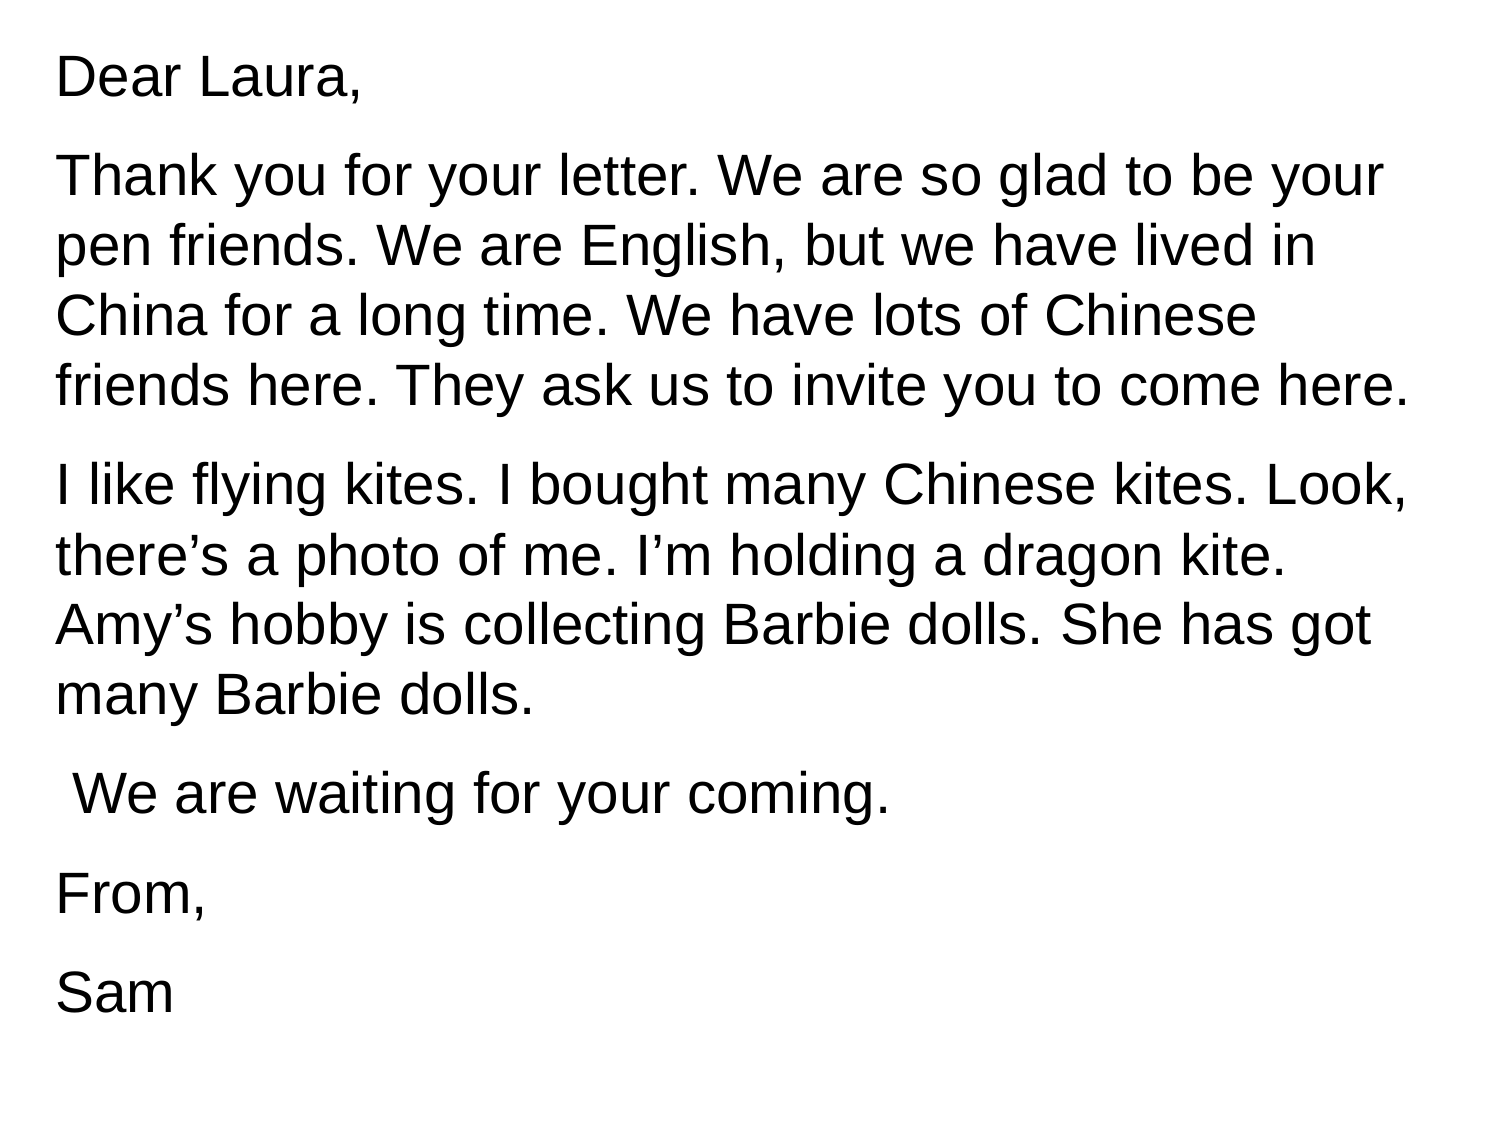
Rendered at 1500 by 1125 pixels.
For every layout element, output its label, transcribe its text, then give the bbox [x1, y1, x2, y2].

text_box Dear Laura, Thank you for your letter. We are so glad to be your pen friends. We are English, but we have lived in China for a long time. We have lots of Chinese friends here. They ask us to invite you to come here. I like flying kites. I bought many Chinese kites. Look, there’s a photo of me. I’m holding a dragon kite. Amy’s hobby is collecting Barbie dolls. She has got many Barbie dolls. We are waiting for your coming. From, Sam [41, 30, 1441, 1032]
